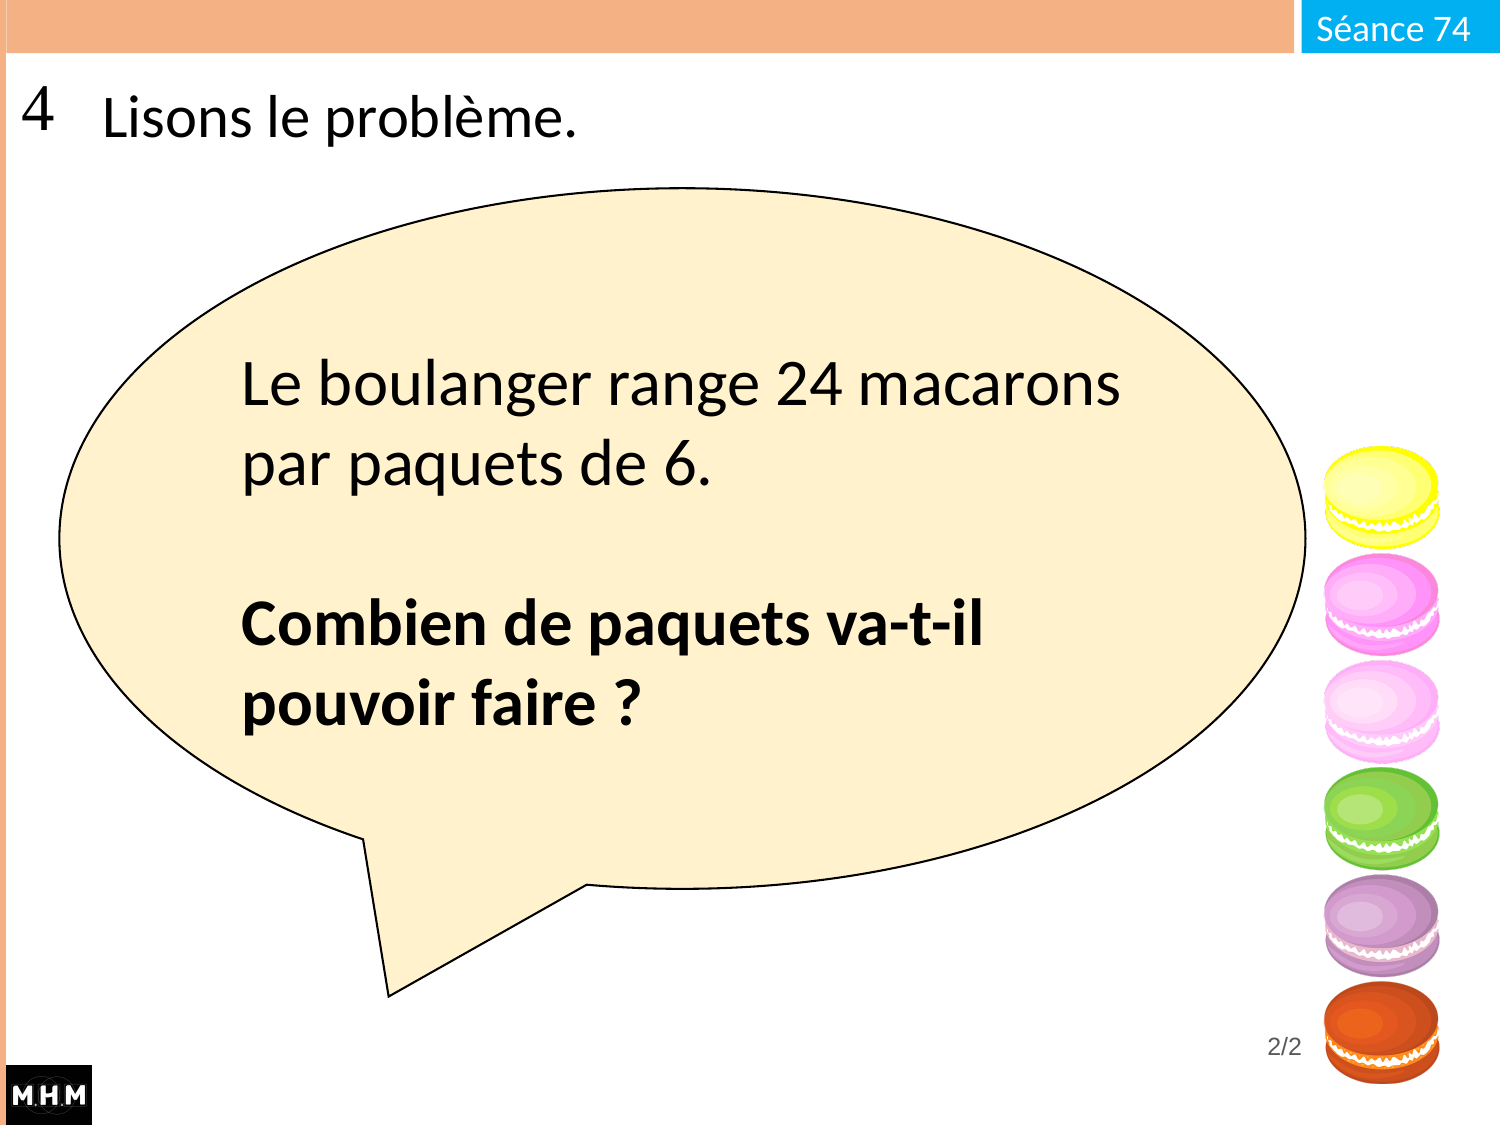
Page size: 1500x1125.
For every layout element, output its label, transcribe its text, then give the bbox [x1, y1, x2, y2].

text_box Le boulanger range 24 macarons par paquets de 6. Combien de paquets va-t-il pouvoir faire ? [58, 187, 1285, 999]
picture [6, 1065, 92, 1125]
title Lisons le problème. [87, 32, 1382, 158]
picture [1221, 446, 1500, 1084]
